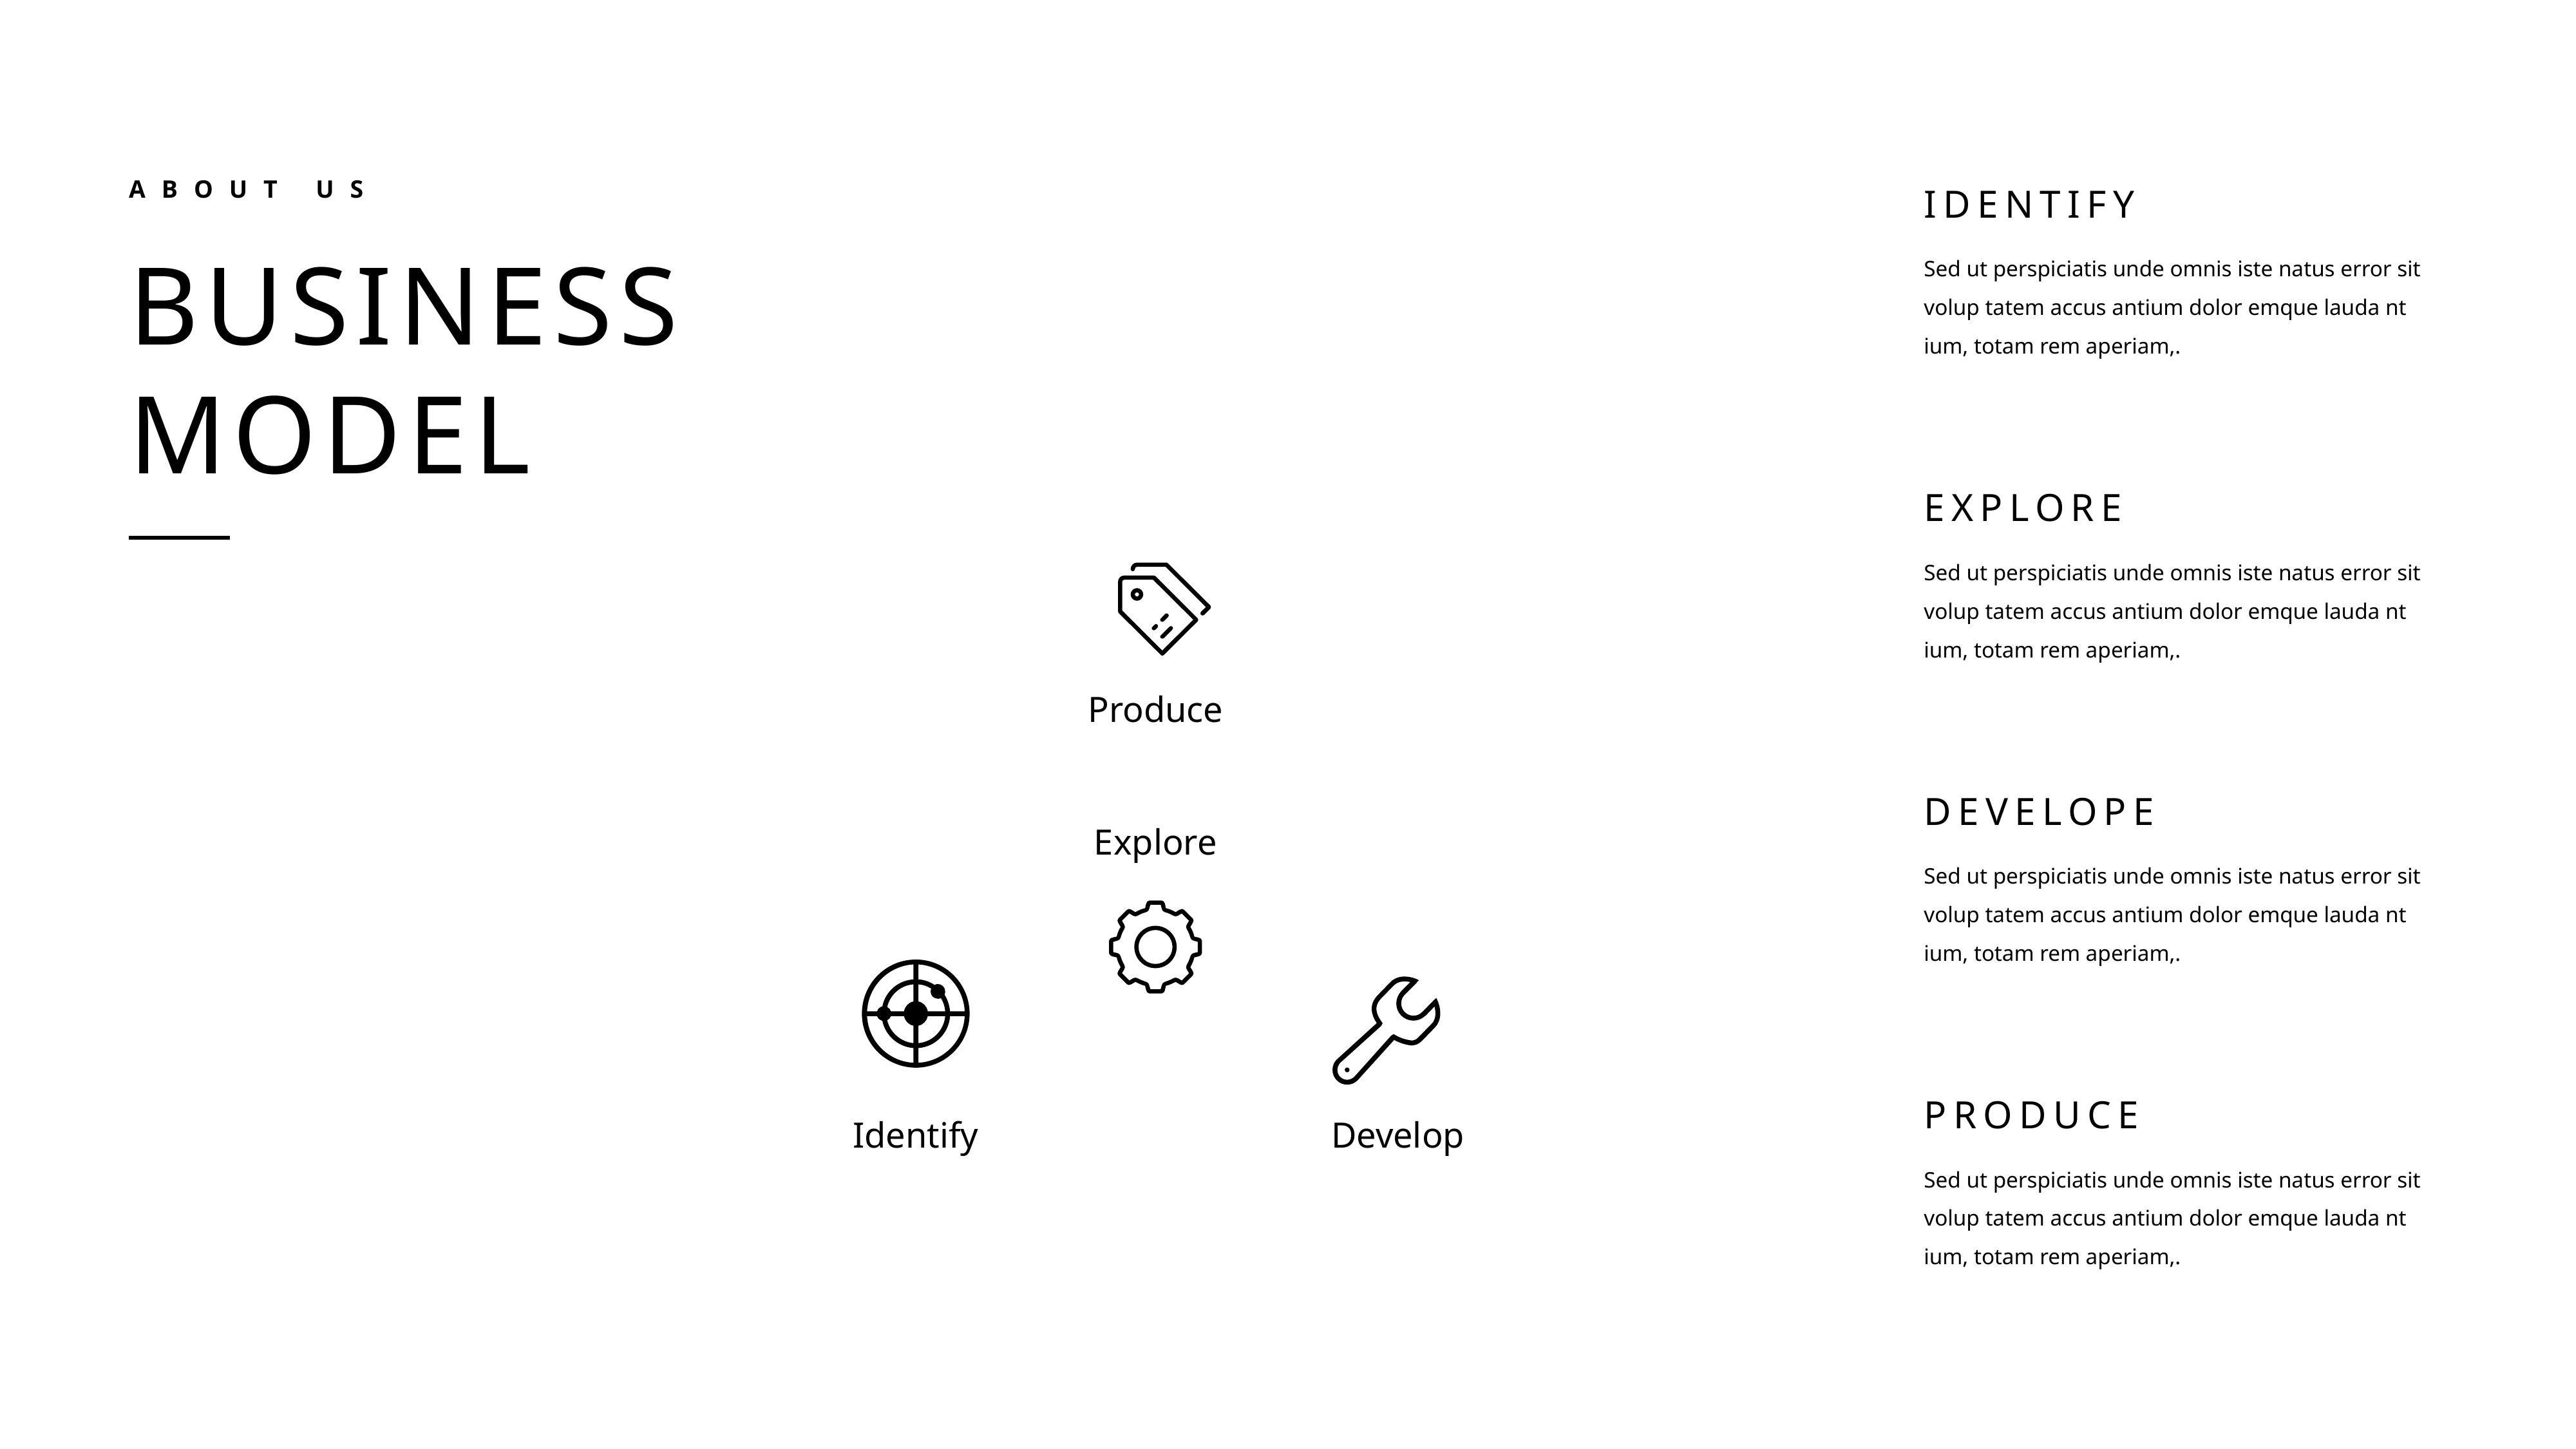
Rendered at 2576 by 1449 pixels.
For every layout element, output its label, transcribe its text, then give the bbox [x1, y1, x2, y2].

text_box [1924, 180, 2443, 360]
text_box About us [129, 174, 846, 204]
picture [656, 330, 1673, 1207]
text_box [1924, 787, 2443, 967]
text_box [1924, 1091, 2443, 1271]
text_box Business Model [129, 238, 846, 496]
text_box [1924, 484, 2443, 663]
